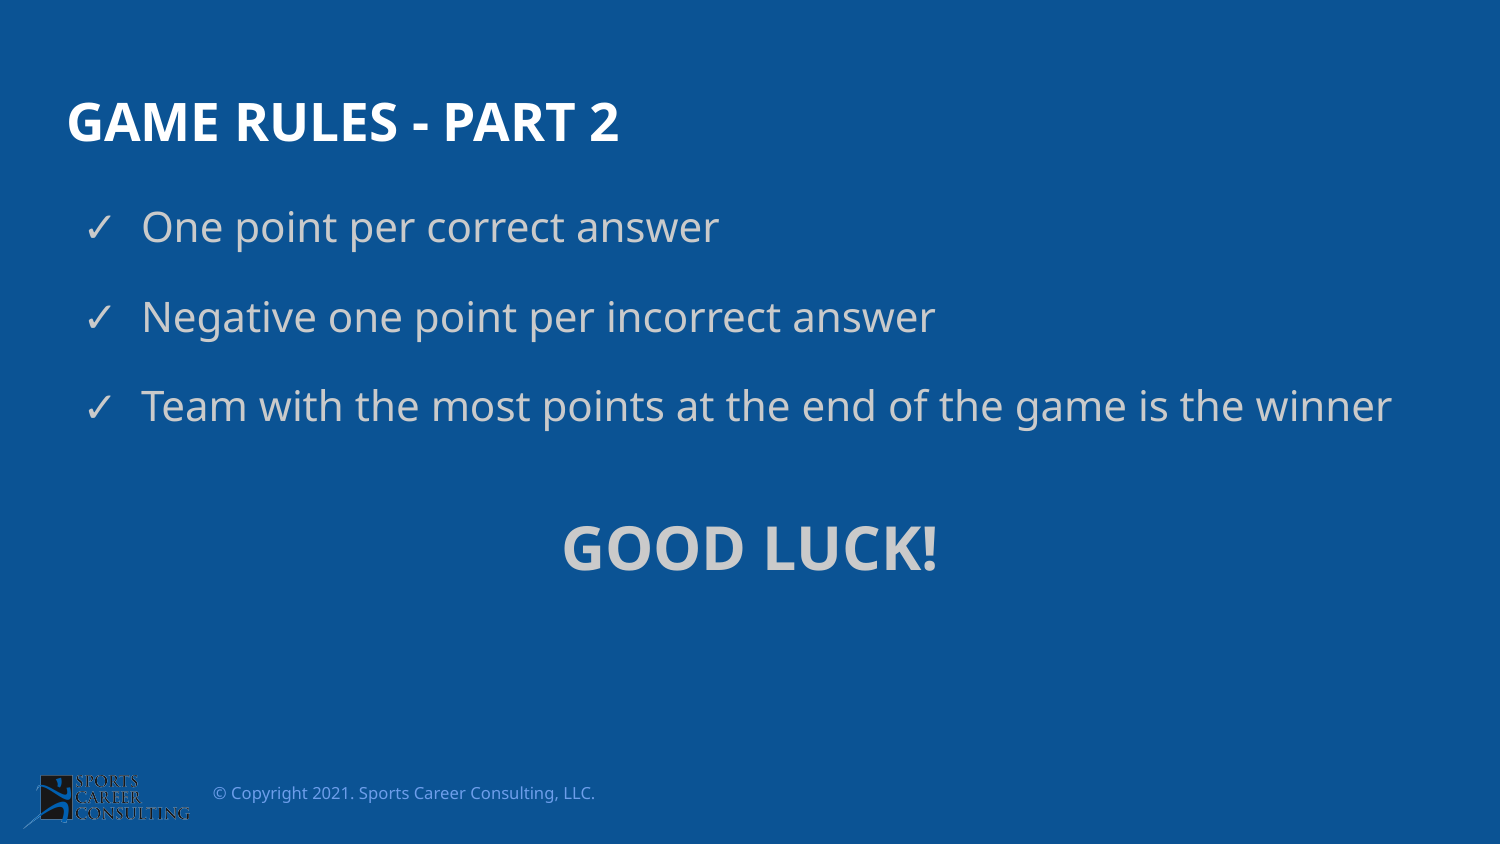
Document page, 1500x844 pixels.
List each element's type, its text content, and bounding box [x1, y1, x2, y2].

title GAME RULES - PART 2 [51, 72, 1449, 167]
text_box © Copyright 2021. Sports Career Consulting, LLC. [197, 767, 1293, 838]
list One point per correct answer Negative one point per incorrect answer Team with the most points at the end of the game is the winner GOOD LUCK! [51, 189, 1449, 750]
picture [22, 774, 190, 829]
